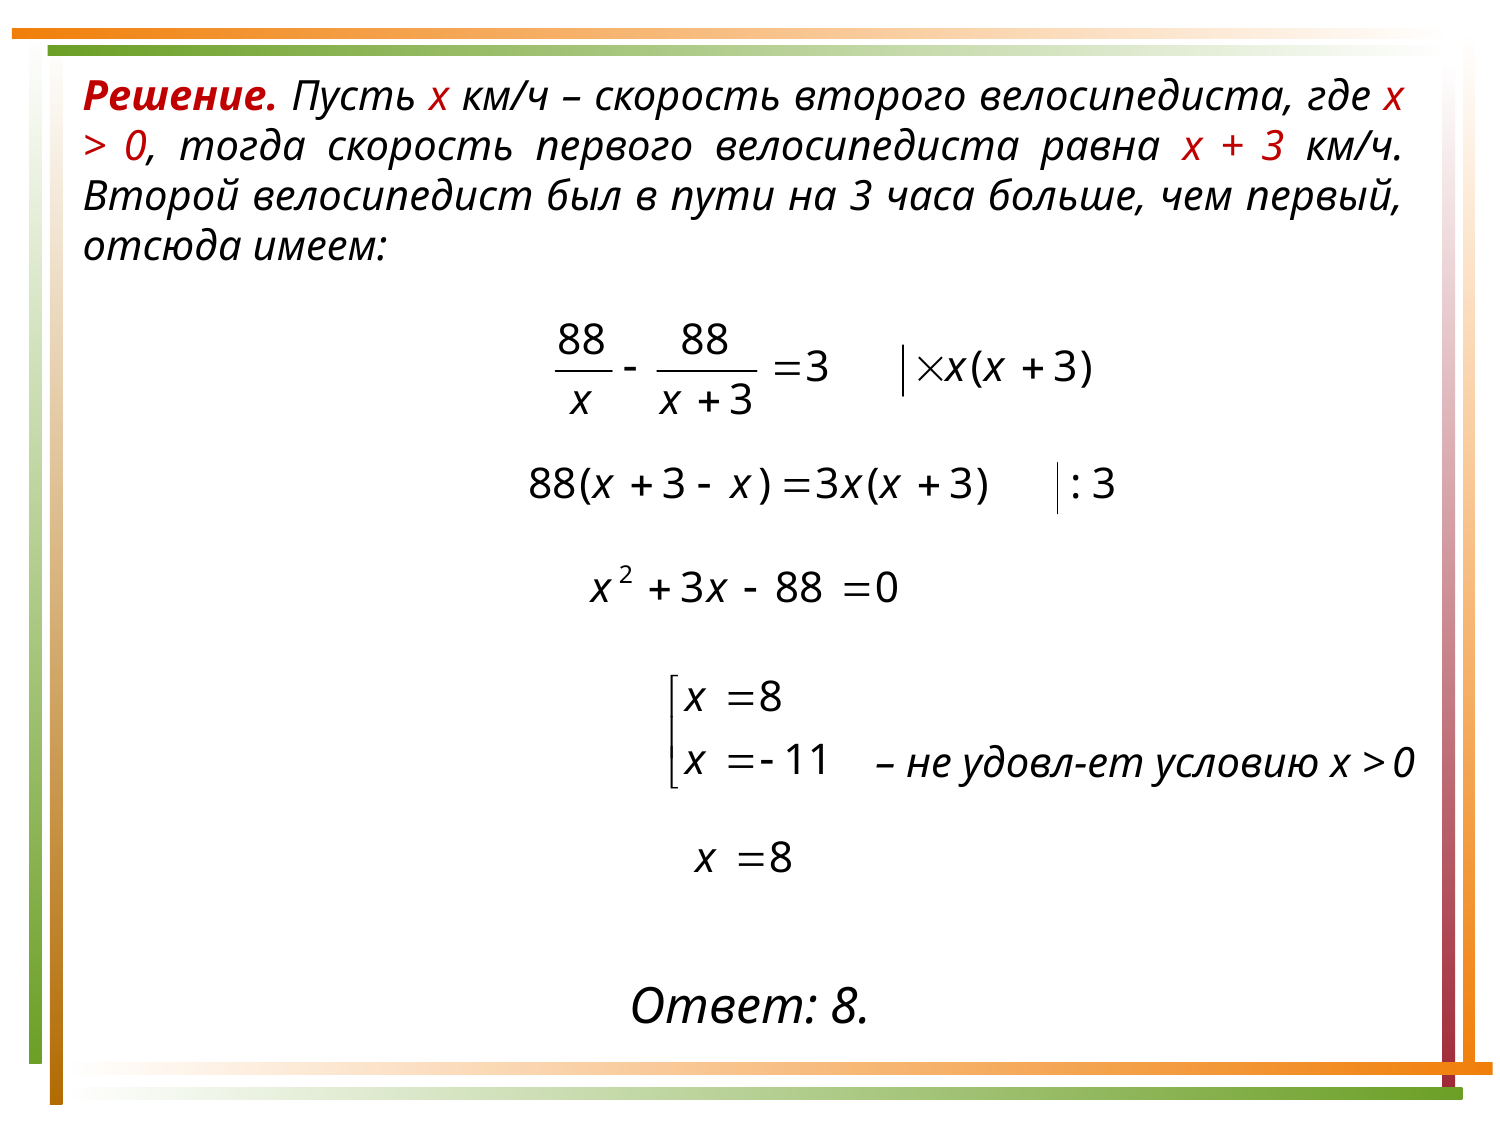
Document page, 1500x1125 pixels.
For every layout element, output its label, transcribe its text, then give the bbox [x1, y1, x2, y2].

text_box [522, 452, 1127, 524]
text_box – не удовл-ет условию х > 0 [860, 728, 1431, 794]
text_box [574, 1062, 578, 1075]
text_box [660, 668, 838, 796]
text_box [584, 555, 907, 613]
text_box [688, 833, 803, 884]
text_box Решение. Пусть x км/ч – скорость второго велосипедиста, где х > 0, тогда скорость первого велосипедиста равна x + 3 км/ч. Второй велосипедист был в пути на 3 часа больше, чем первый, отсюда имеем: [68, 61, 1419, 277]
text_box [548, 313, 1096, 424]
text_box Ответ: 8. [614, 966, 887, 1041]
